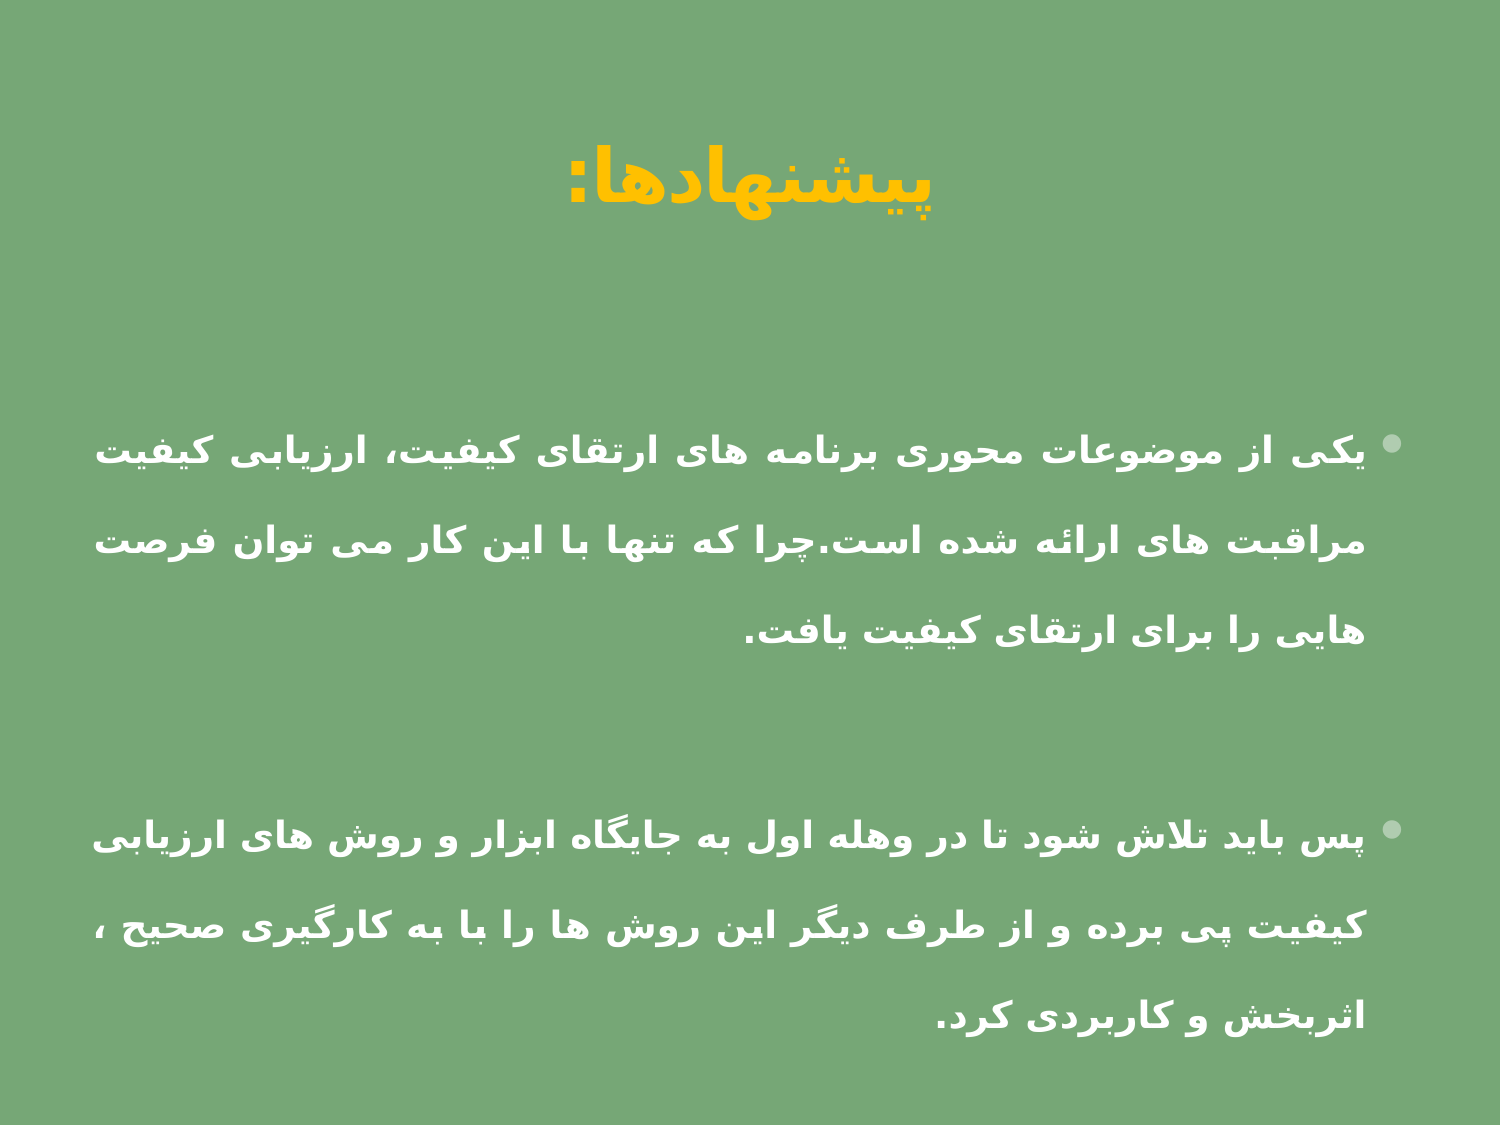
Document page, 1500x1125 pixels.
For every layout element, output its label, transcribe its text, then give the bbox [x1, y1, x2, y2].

list یکی از موضوعات محوری برنامه های ارتقای کیفیت، ارزیابی کیفیت مراقبت های ارائه شده است.چرا که تنها با این کار می توان فرصت هایی را برای ارتقای کیفیت یافت. پس باید تلاش شود تا در وهله اول به جایگاه ابزار و روش های ارزیابی کیفیت پی برده و از طرف دیگر این روش ها را با به کارگیری صحیح ، اثربخش و کاربردی کرد. [76, 373, 1427, 911]
title پیشنهادها: [74, 24, 1425, 225]
